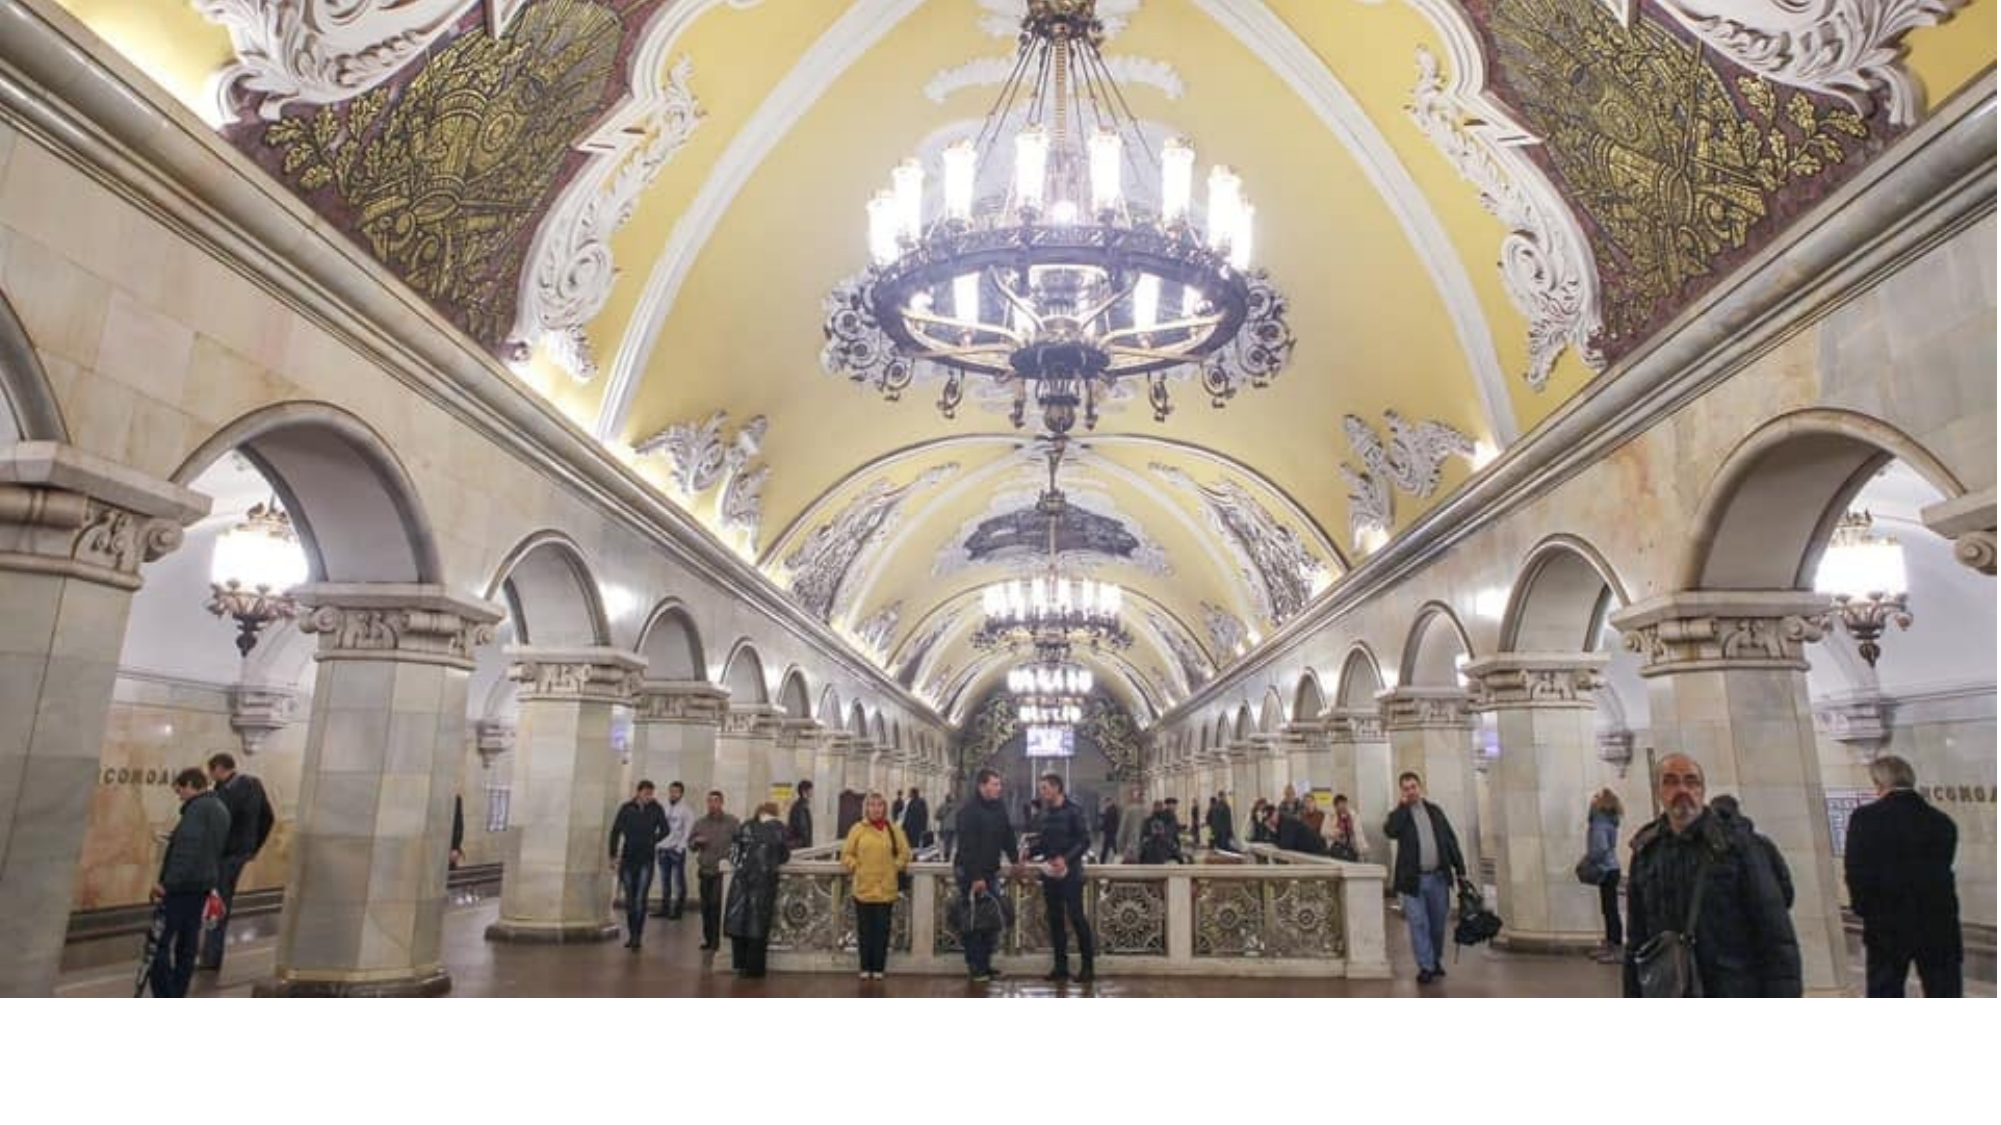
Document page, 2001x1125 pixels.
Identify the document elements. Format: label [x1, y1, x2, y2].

picture [0, 0, 1997, 998]
